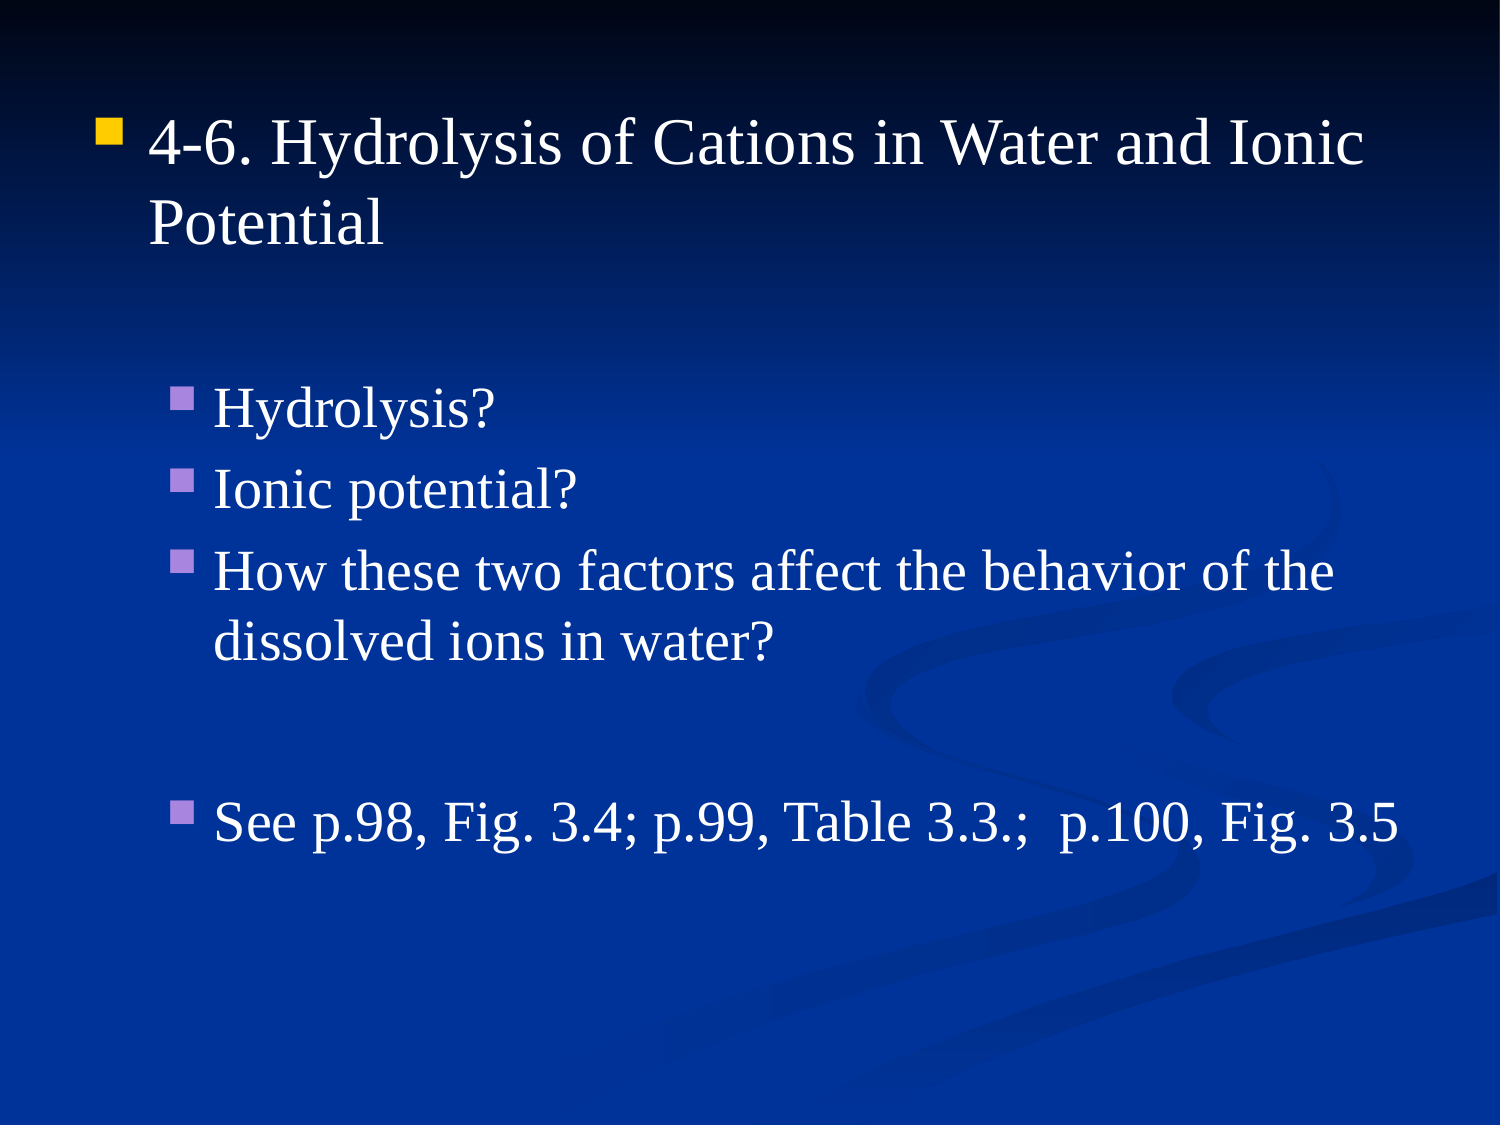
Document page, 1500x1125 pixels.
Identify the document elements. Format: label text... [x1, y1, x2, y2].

list 4-6. Hydrolysis of Cations in Water and Ionic Potential Hydrolysis? Ionic potential? How these two factors affect the behavior of the dissolved ions in water? See p.98, Fig. 3.4; p.99, Table 3.3.; p.100, Fig. 3.5 [76, 89, 1428, 1036]
